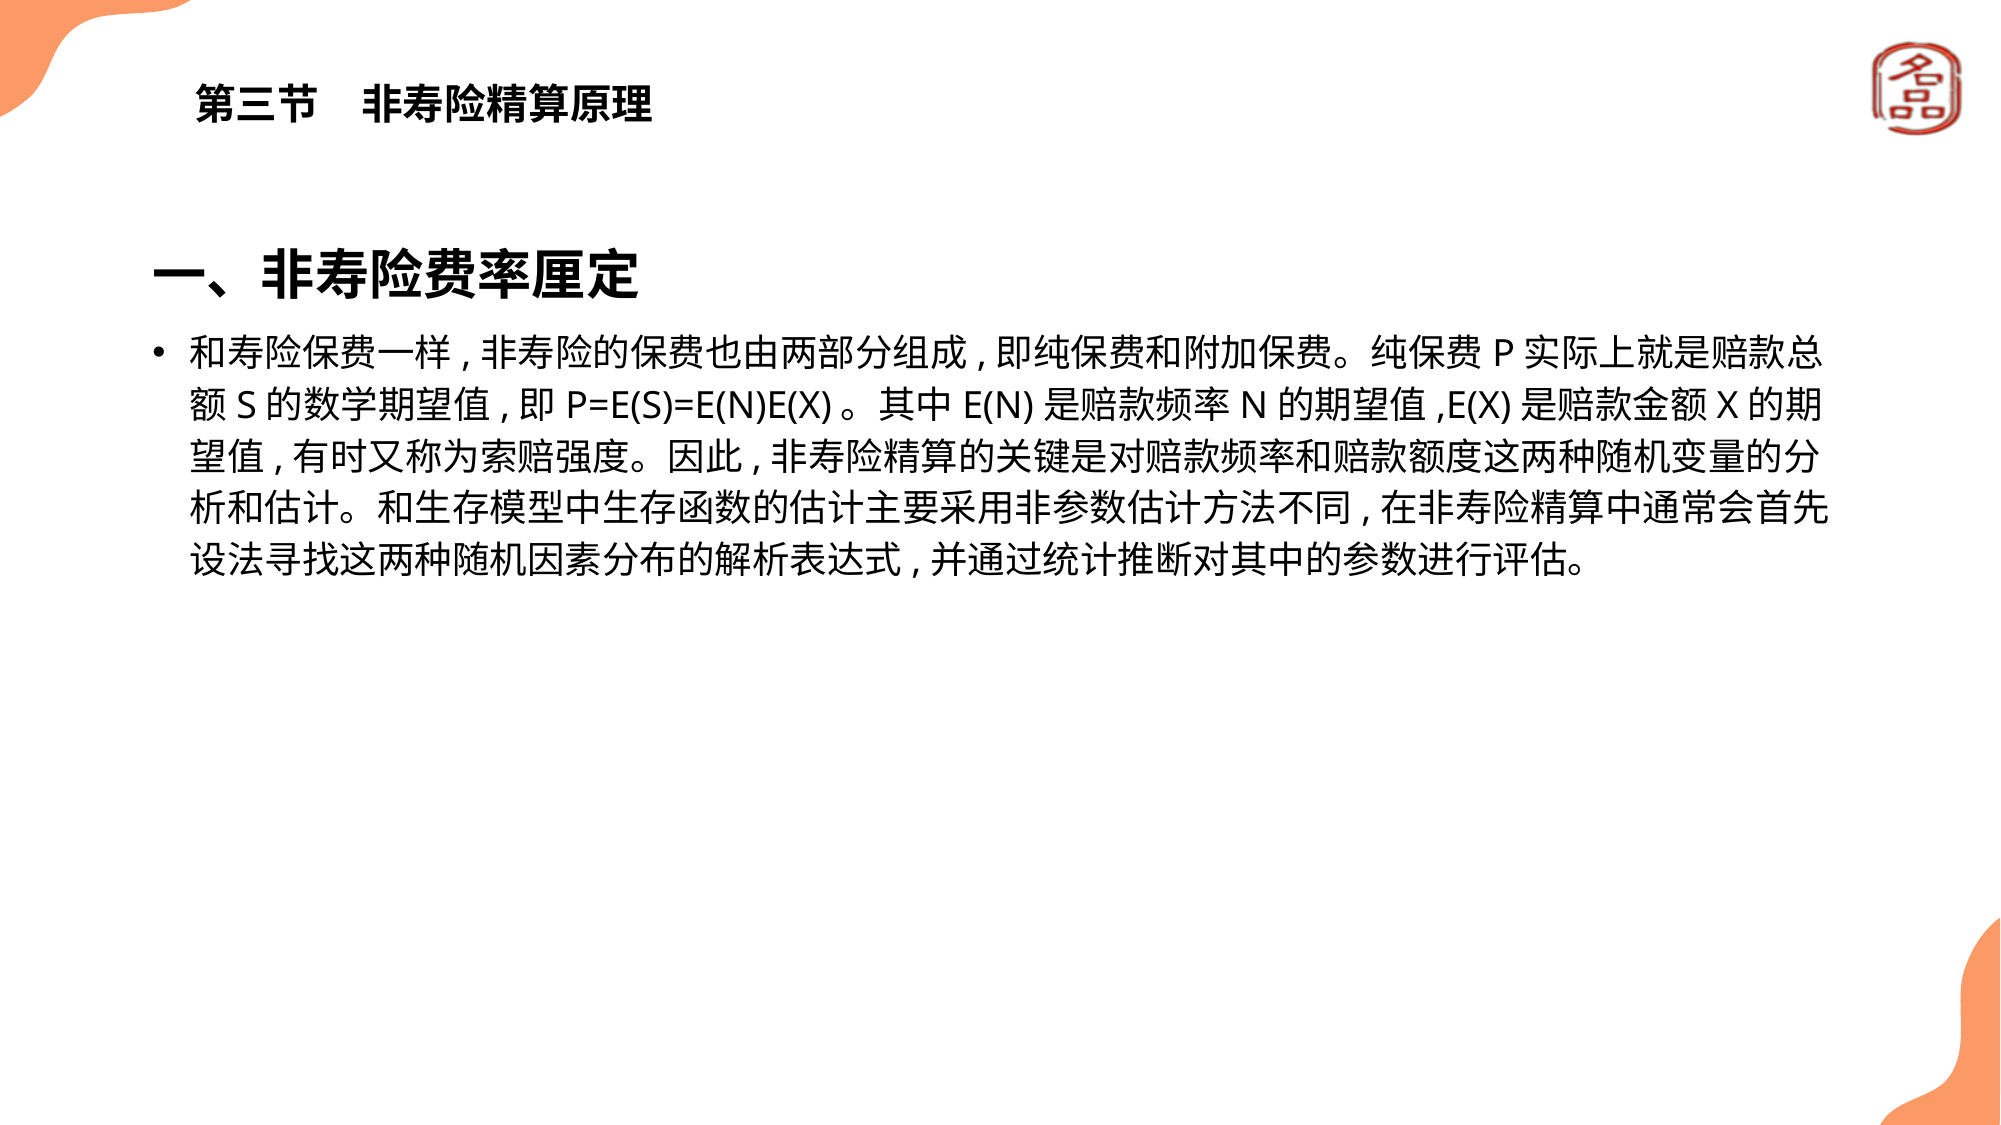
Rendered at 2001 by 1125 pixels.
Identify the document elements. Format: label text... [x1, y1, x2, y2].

picture [1861, 10, 1990, 147]
list 一、非寿险费率厘定 和寿险保费一样,非寿险的保费也由两部分组成,即纯保费和附加保费。纯保费P实际上就是赔款总额S的数学期望值,即P=E(S)=E(N)E(X)。其中E(N)是赔款频率N的期望值,E(X)是赔款金额X的期望值,有时又称为索赔强度。因此,非寿险精算的关键是对赔款频率和赔款额度这两种随机变量的分析和估计。和生存模型中生存函数的估计主要采用非参数估计方法不同,在非寿险精算中通常会首先设法寻找这两种随机因素分布的解析表达式,并通过统计推断对其中的参数进行评估。 [137, 217, 1863, 1031]
title 第三节 非寿险精算原理 [137, 60, 1863, 152]
